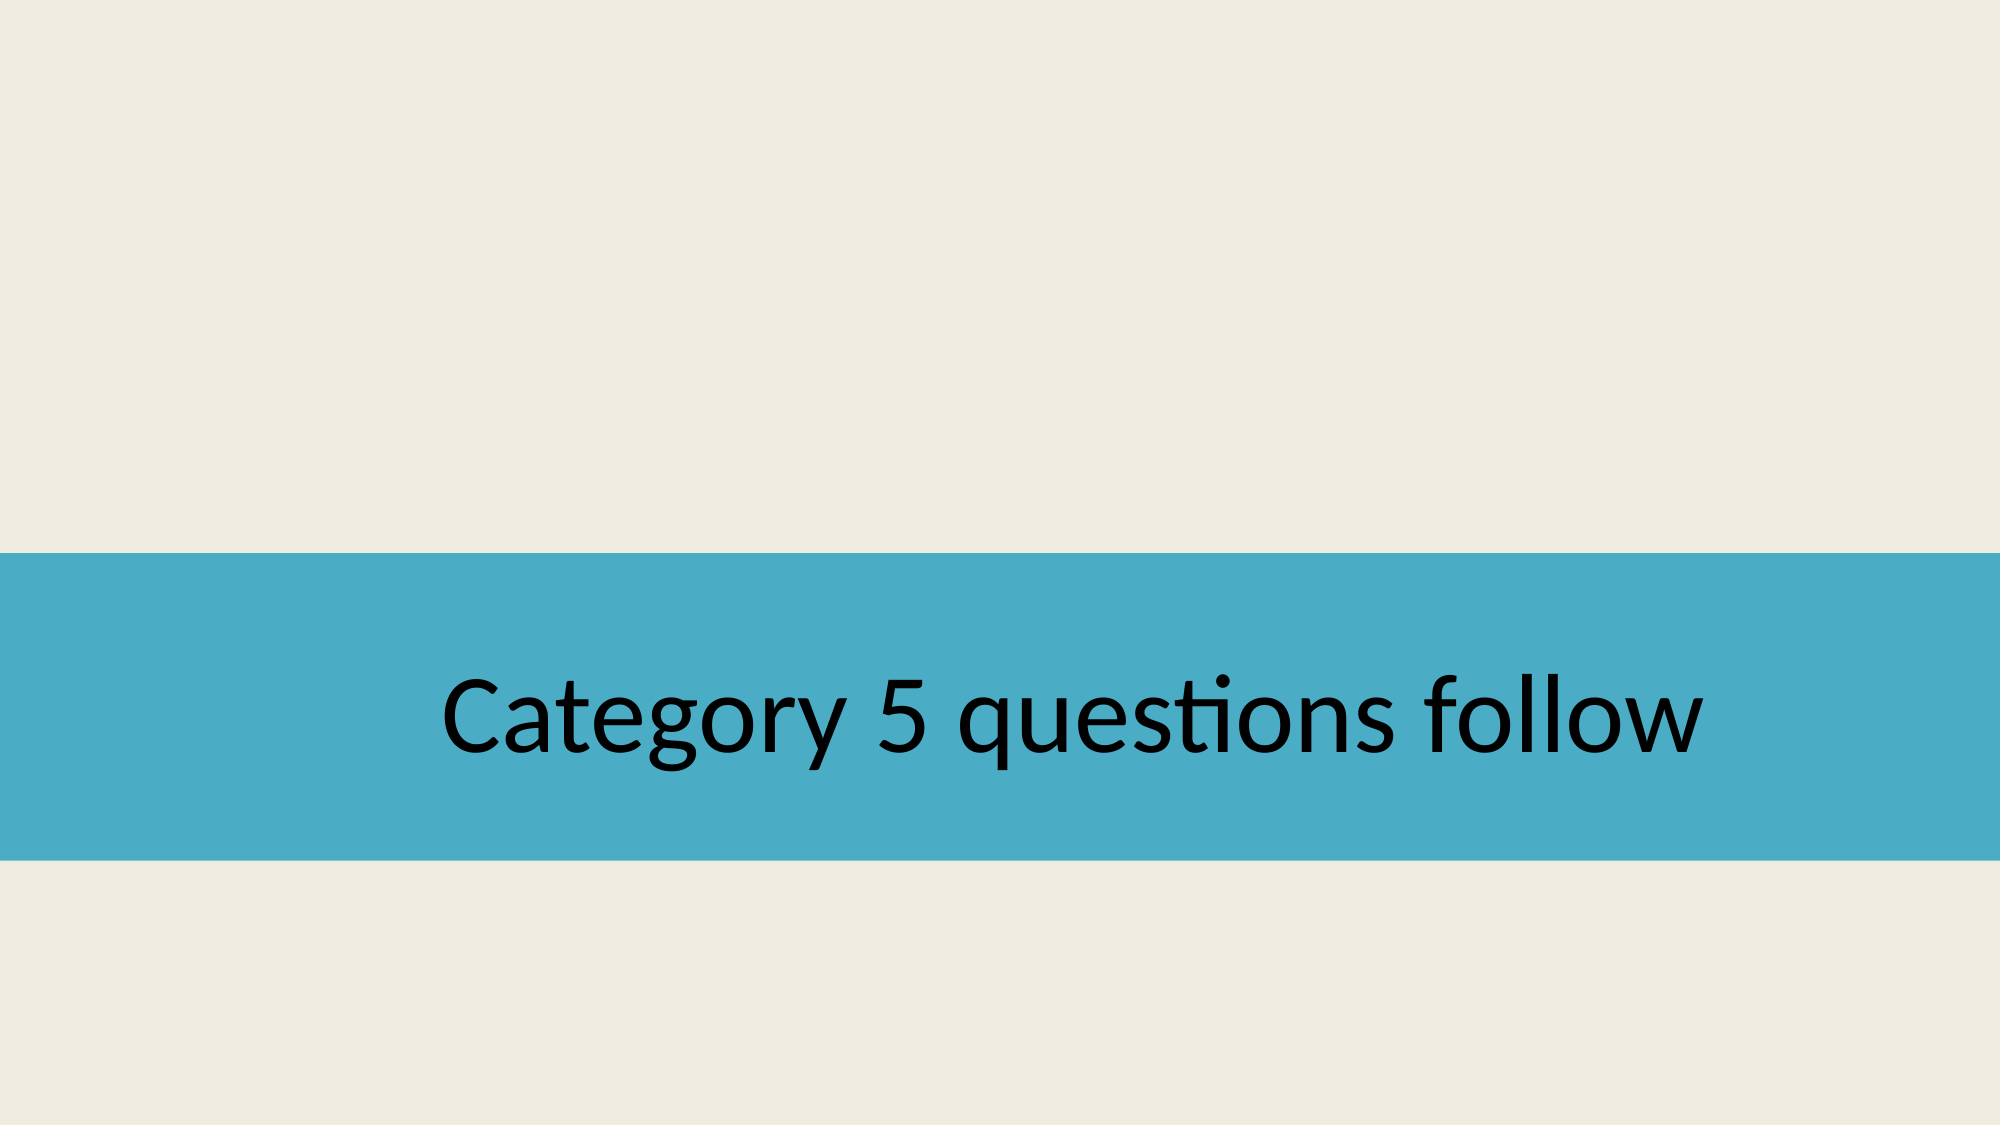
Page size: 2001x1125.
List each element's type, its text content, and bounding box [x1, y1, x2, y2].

title Category 5 questions follow [185, 577, 1963, 838]
